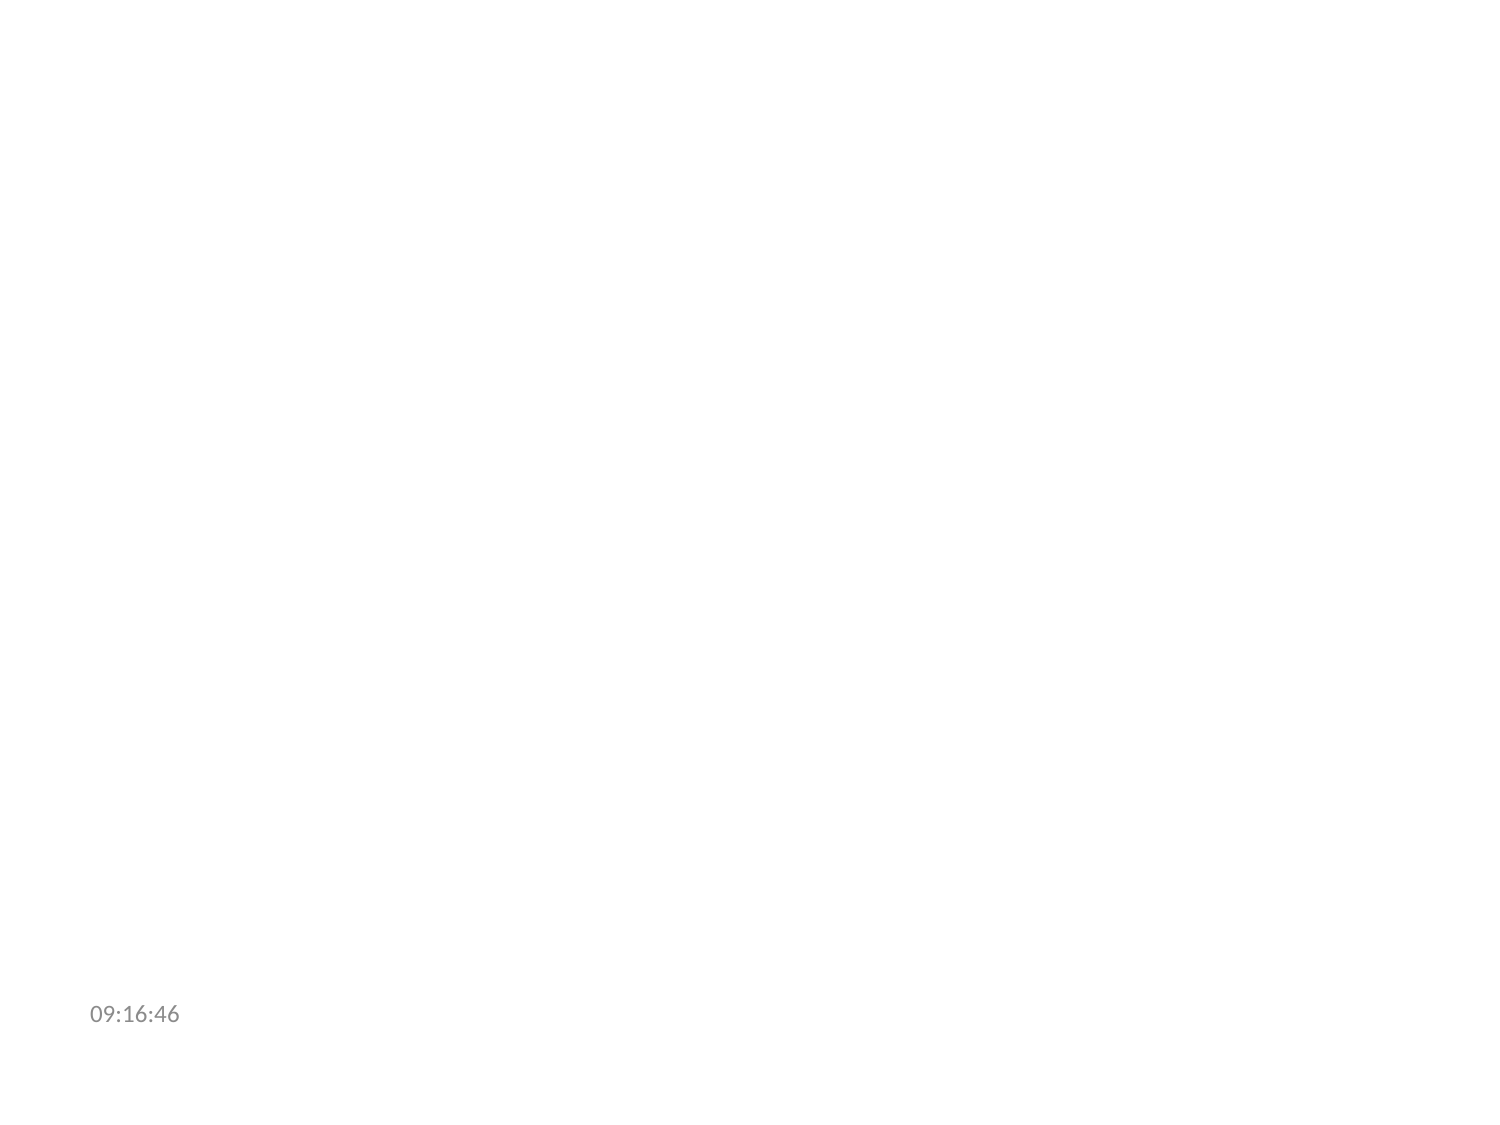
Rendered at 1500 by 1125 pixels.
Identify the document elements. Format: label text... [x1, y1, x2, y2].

text_box 15:35:09 [75, 982, 425, 1043]
